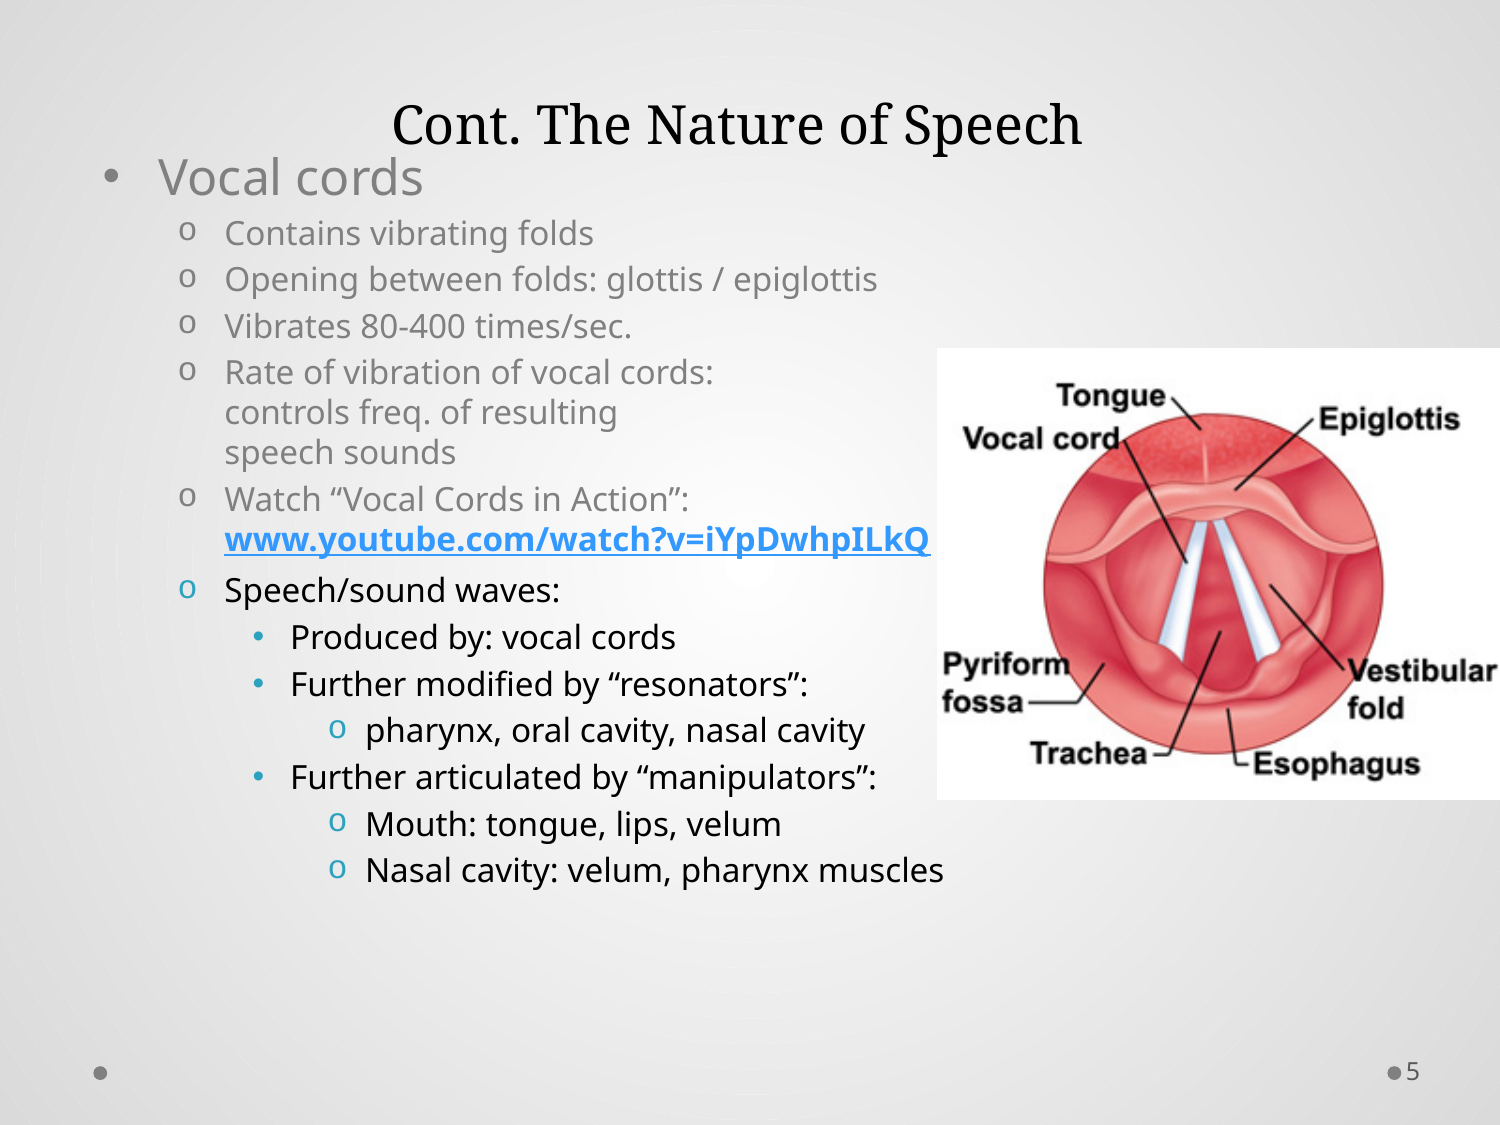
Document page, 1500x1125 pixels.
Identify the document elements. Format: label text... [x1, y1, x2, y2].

picture [937, 347, 1500, 801]
title Cont. The Nature of Speech [62, 62, 1413, 163]
list Vocal cords Contains vibrating folds Opening between folds: glottis / epiglottis Vibrates 80-400 times/sec. Rate of vibration of vocal cords: controls freq. of resulting speech sounds Watch “Vocal Cords in Action”: www.youtube.com/watch?v=iYpDwhpILkQ Speech/sound waves: Produced by: vocal cords Further modified by “resonators”: pharynx, oral cavity, nasal cavity Further articulated by “manipulators”: Mouth: tongue, lips, velum Nasal cavity: velum, pharynx muscles [87, 137, 1438, 1113]
slide_number 5 [1401, 1042, 1494, 1103]
